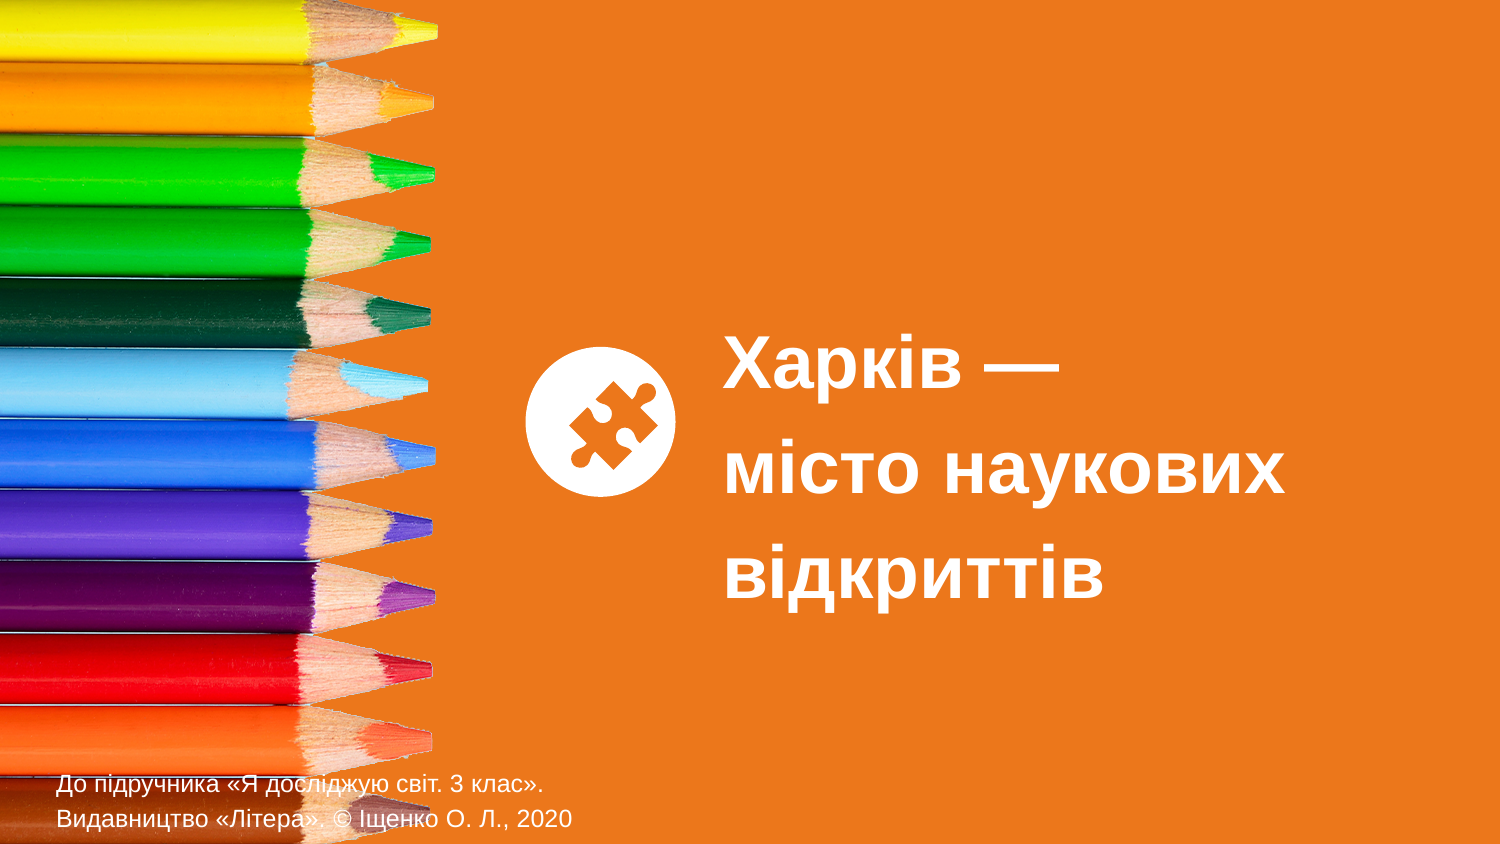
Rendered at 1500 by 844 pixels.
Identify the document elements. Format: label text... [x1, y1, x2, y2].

picture [0, 0, 438, 844]
list До підручника «Я досліджую світ. 3 клас». Видавництво «Літера». © Іщенко О. Л., 2020 [41, 776, 792, 824]
list Харків — місто наукових відкриттів [707, 363, 1486, 459]
text_box [523, 344, 678, 499]
text_box [567, 379, 660, 472]
